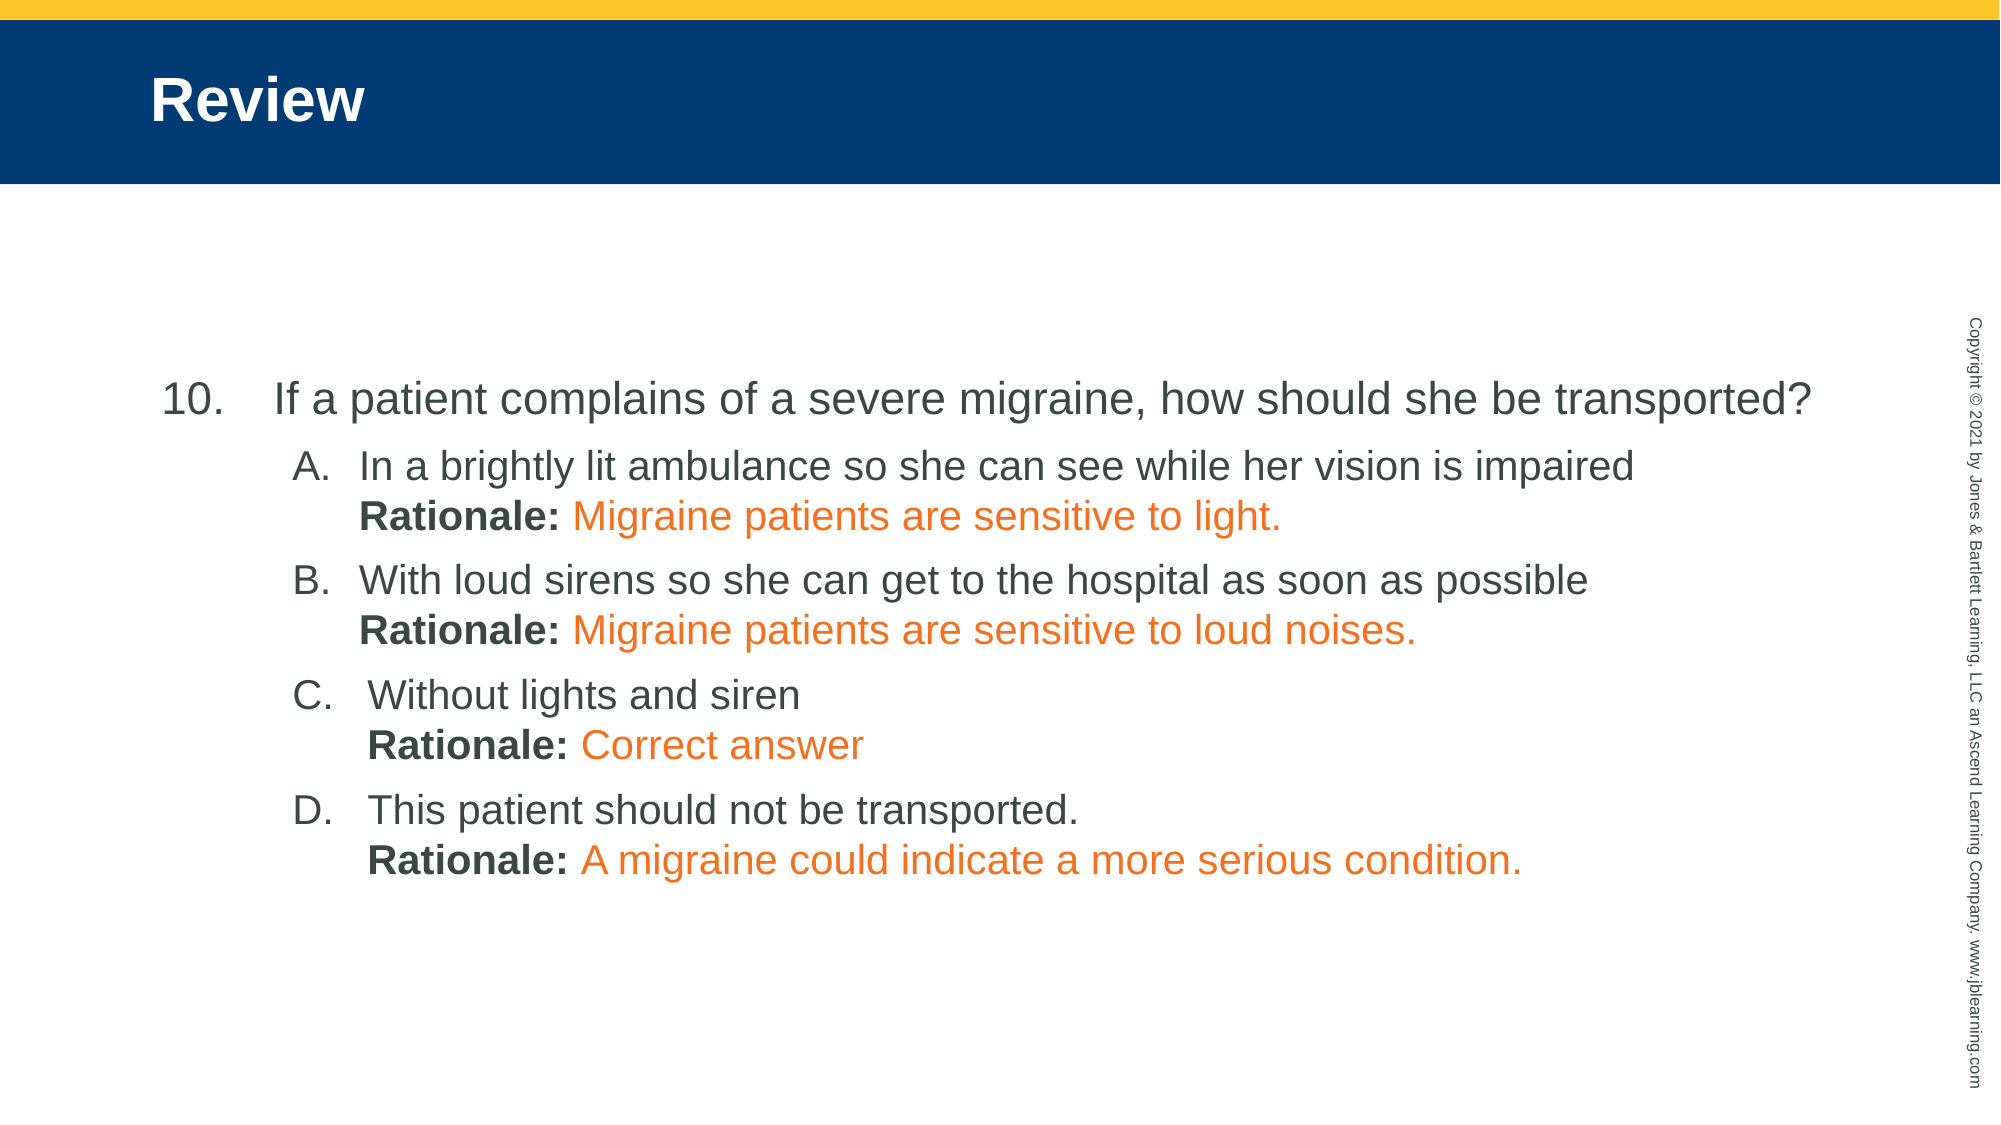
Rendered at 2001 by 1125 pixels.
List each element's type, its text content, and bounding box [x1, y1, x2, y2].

list If a patient complains of a severe migraine, how should she be transported? In a brightly lit ambulance so she can see while her vision is impaired Rationale: Migraine patients are sensitive to light. With loud sirens so she can get to the hospital as soon as possible Rationale: Migraine patients are sensitive to loud noises. Without lights and siren Rationale: Correct answer This patient should not be transported. Rationale: A migraine could indicate a more serious condition. [146, 361, 1859, 1016]
title Review [0, 19, 2000, 185]
